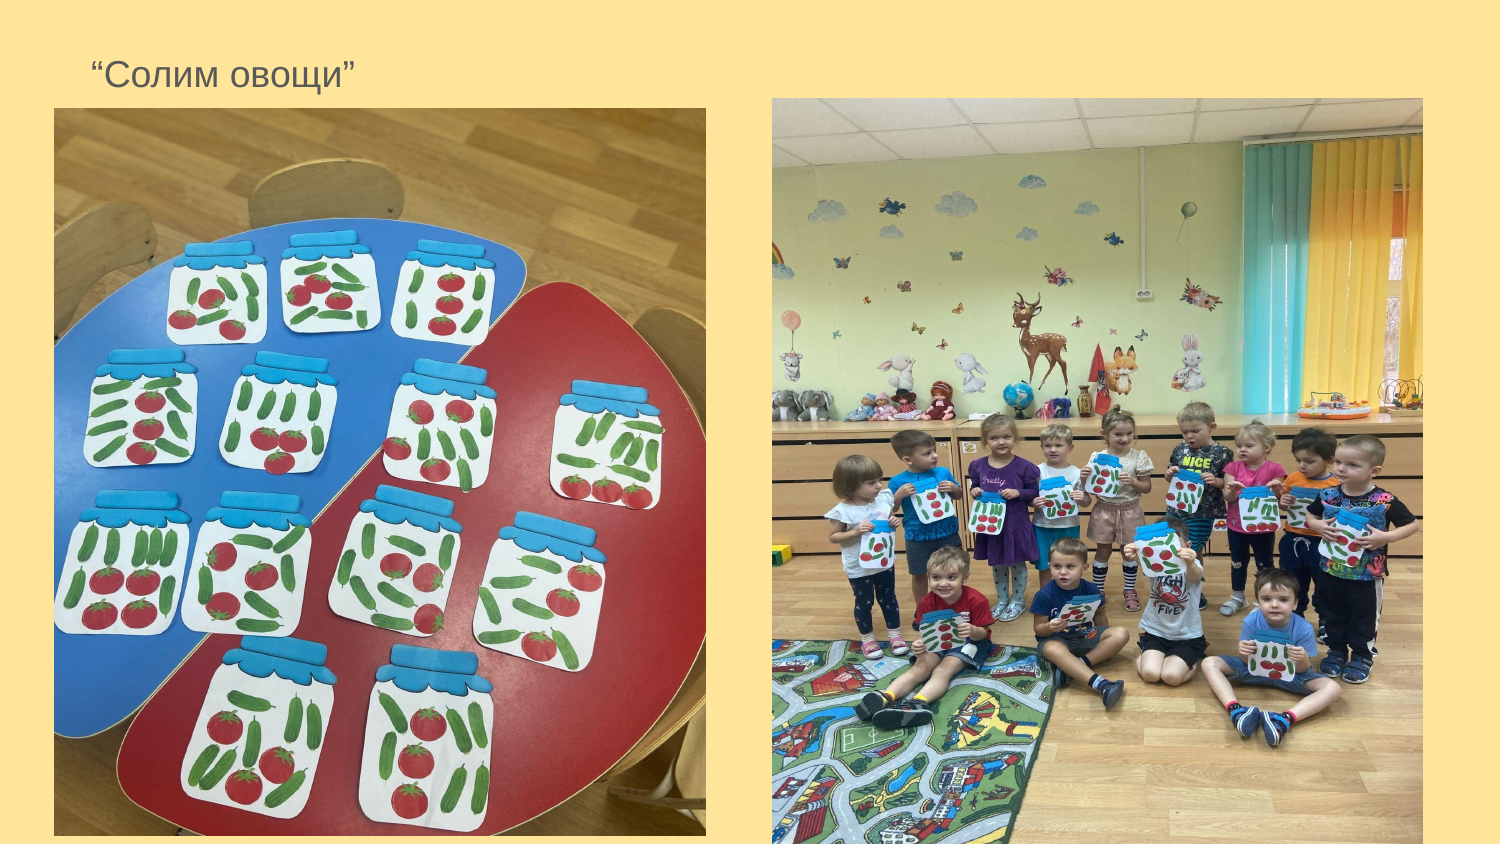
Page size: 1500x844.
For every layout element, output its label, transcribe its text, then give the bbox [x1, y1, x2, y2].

text_box “Солим овощи” [76, 34, 1423, 110]
picture [54, 108, 706, 836]
picture [771, 97, 1423, 844]
